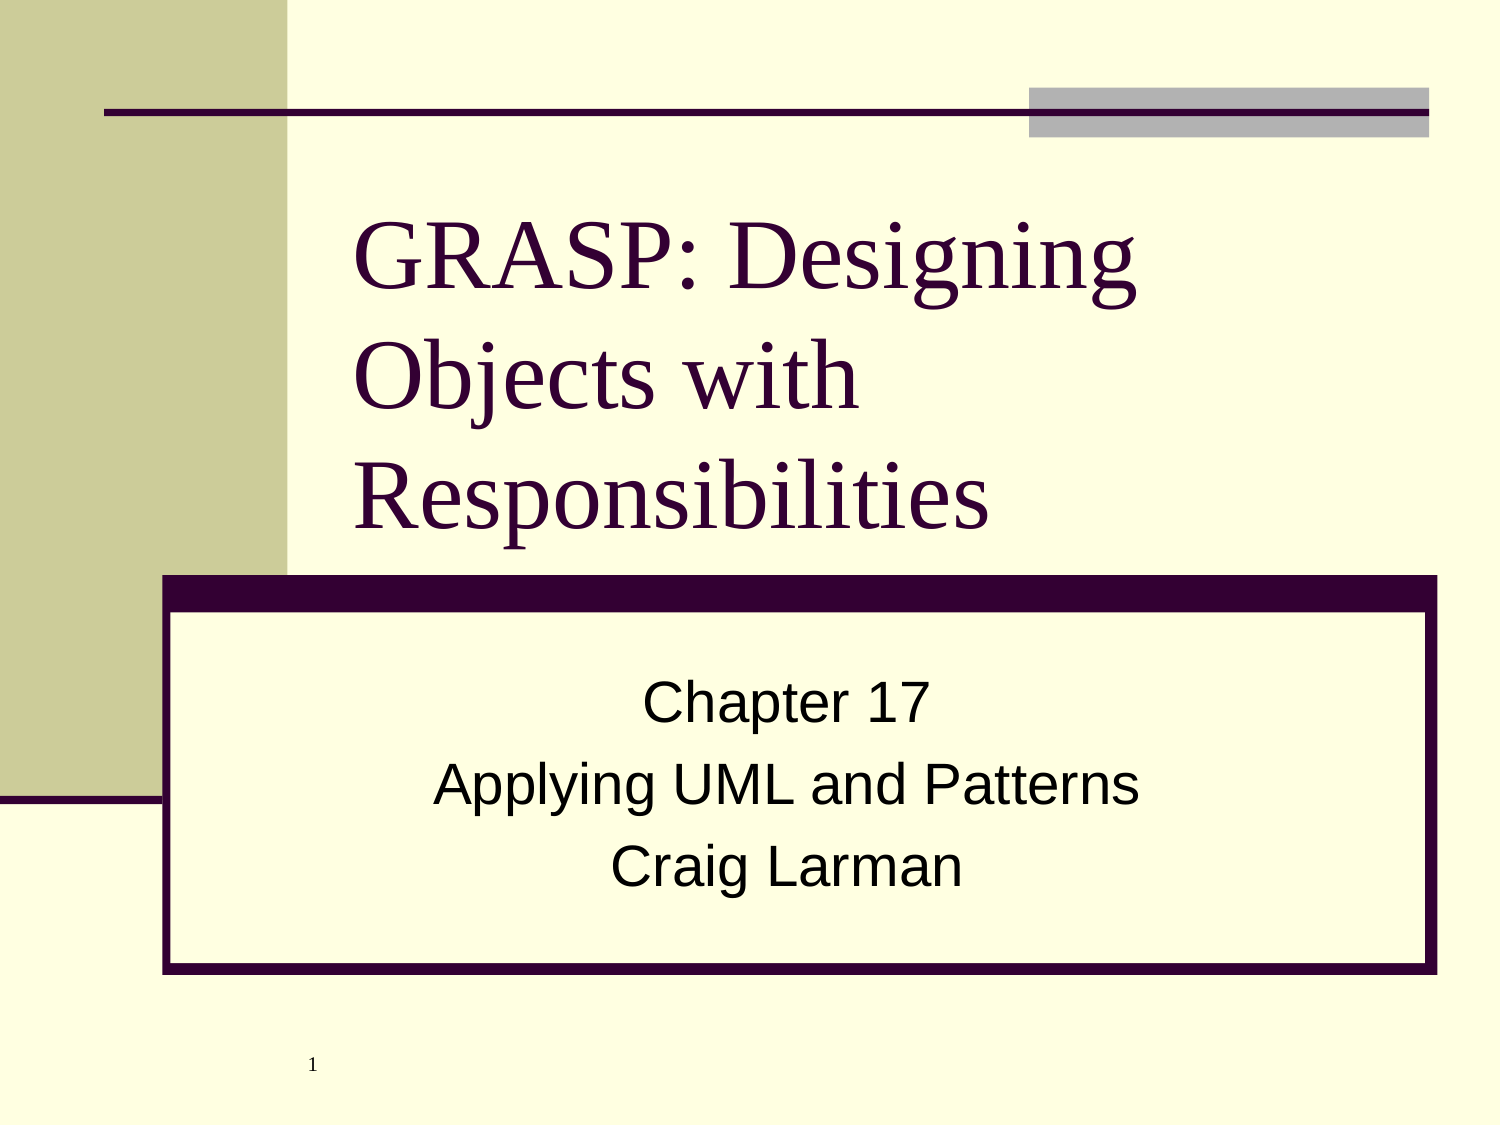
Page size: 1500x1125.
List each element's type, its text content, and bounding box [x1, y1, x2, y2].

title GRASP: Designing Objects with Responsibilities [337, 187, 1426, 551]
slide_number 1 [20, 1043, 334, 1119]
subtitle Chapter 17 Applying UML and Patterns Craig Larman [224, 649, 1351, 913]
